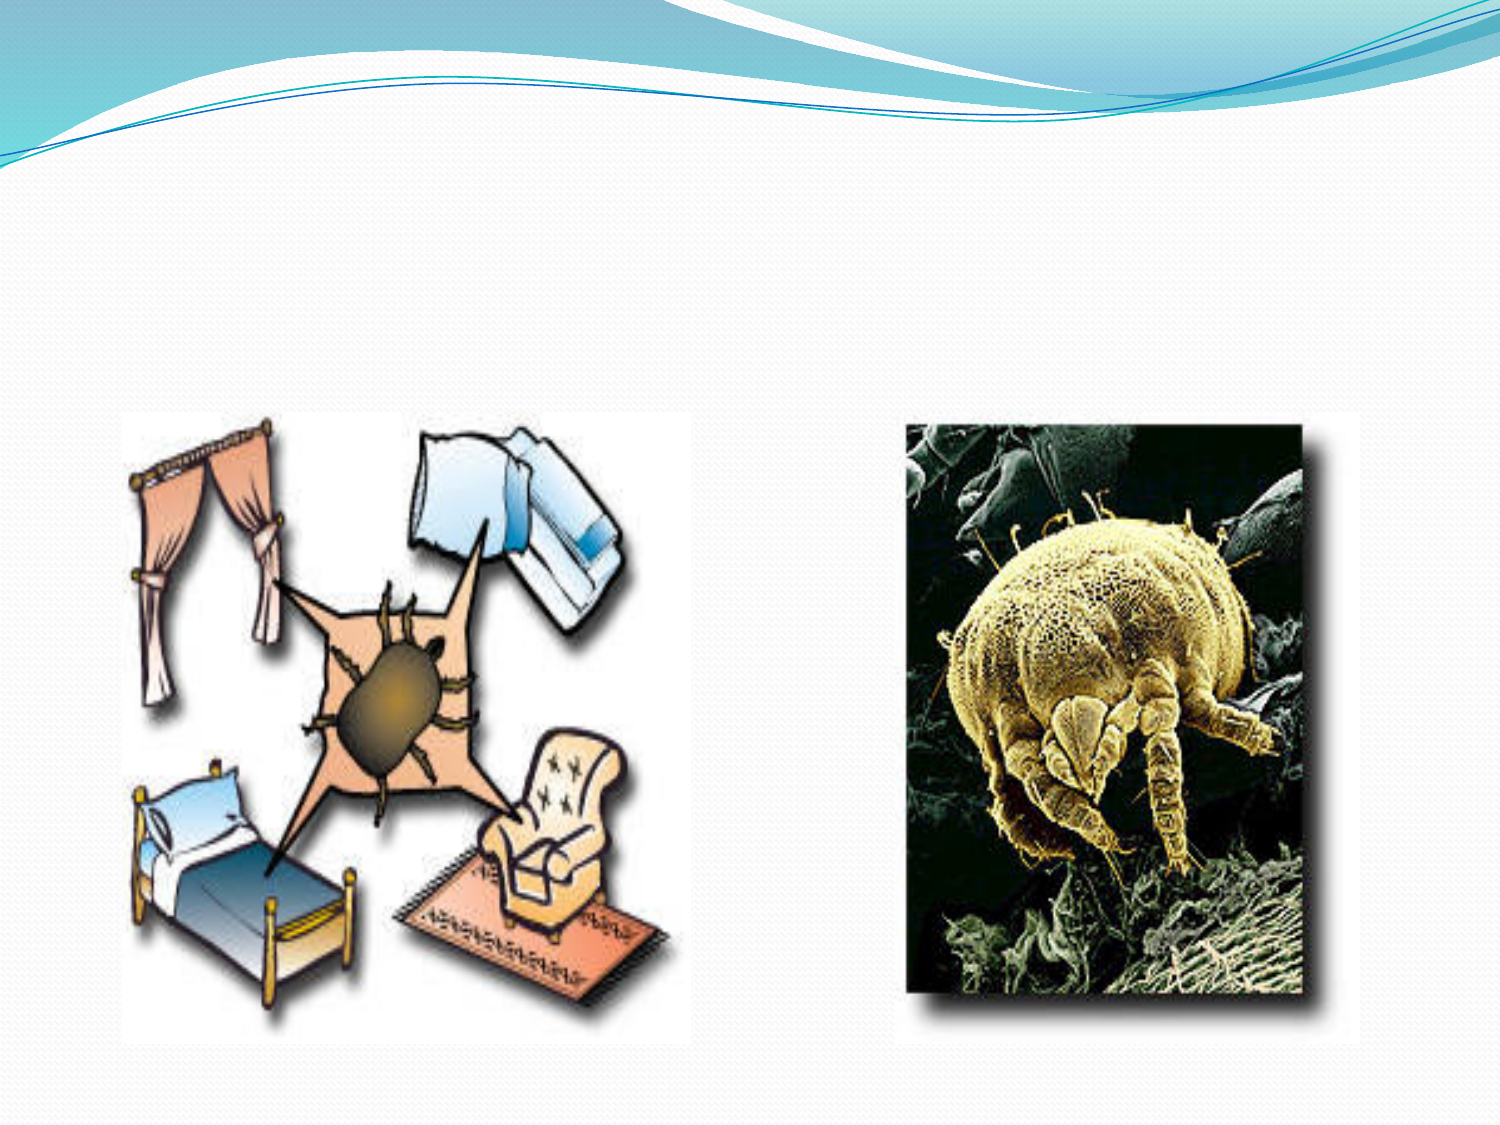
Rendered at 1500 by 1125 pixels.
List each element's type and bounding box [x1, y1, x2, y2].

list [895, 412, 1360, 1044]
list [122, 412, 691, 1044]
